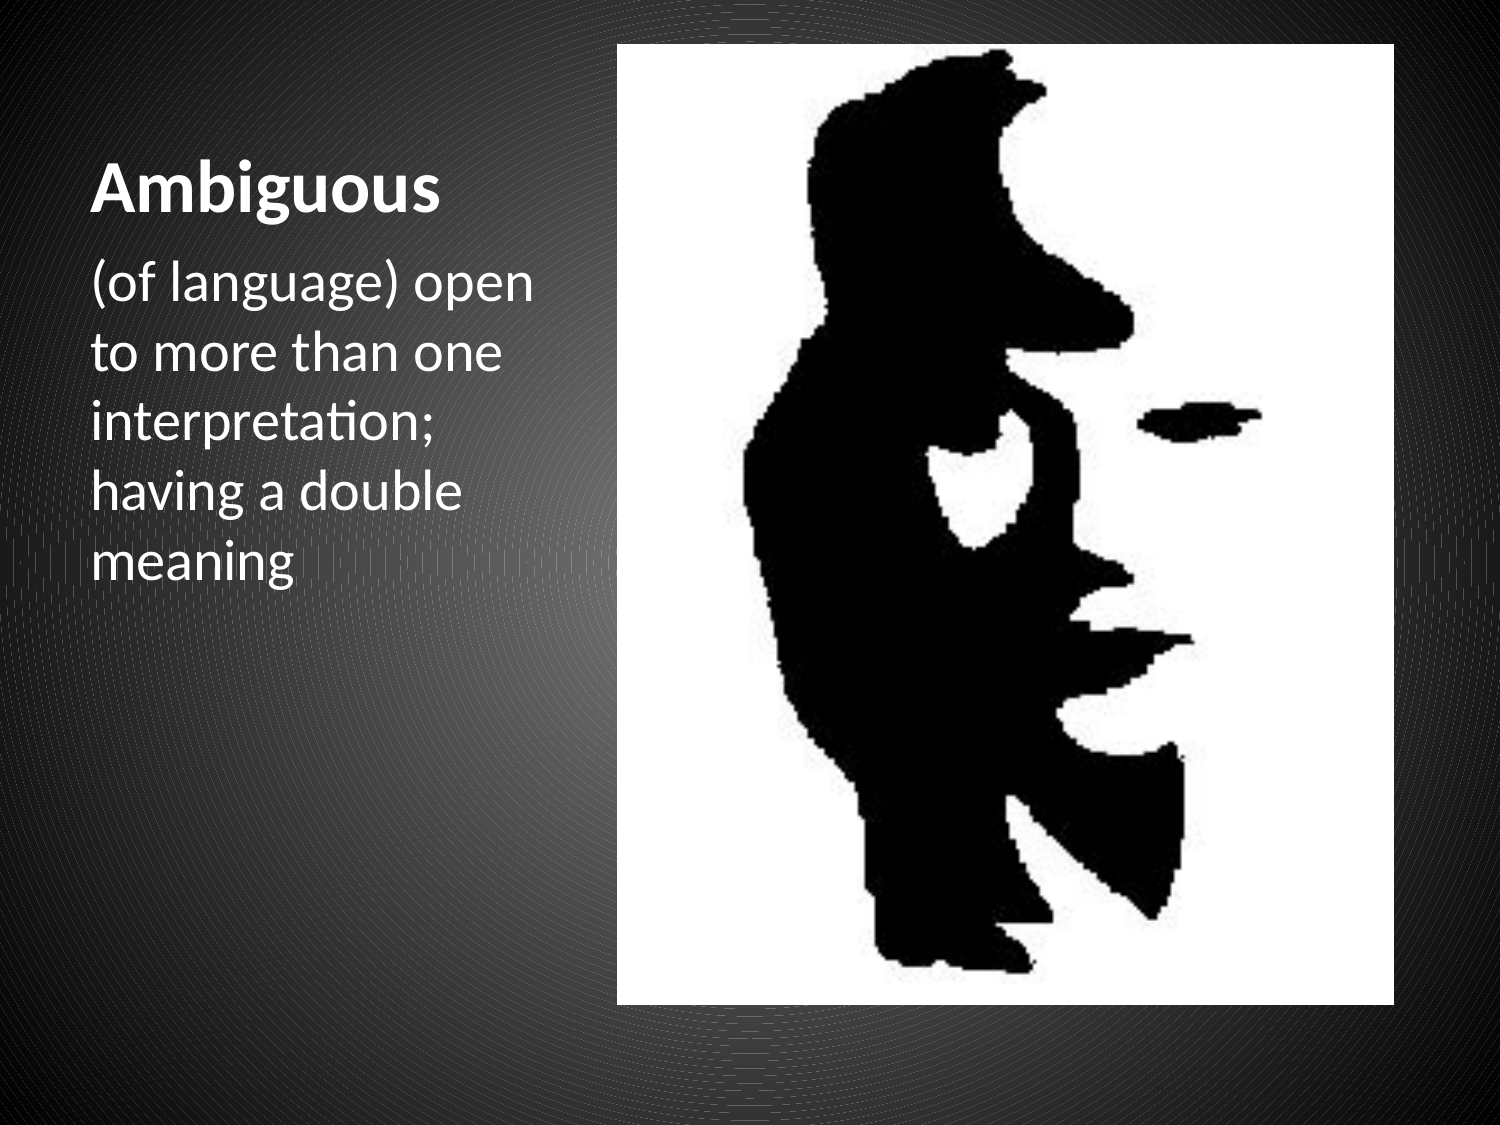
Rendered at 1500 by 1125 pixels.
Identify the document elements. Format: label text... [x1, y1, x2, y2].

title Ambiguous [75, 44, 569, 235]
list (of language) open to more than one interpretation; having a double meaning [75, 235, 569, 1005]
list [586, 44, 1426, 1006]
